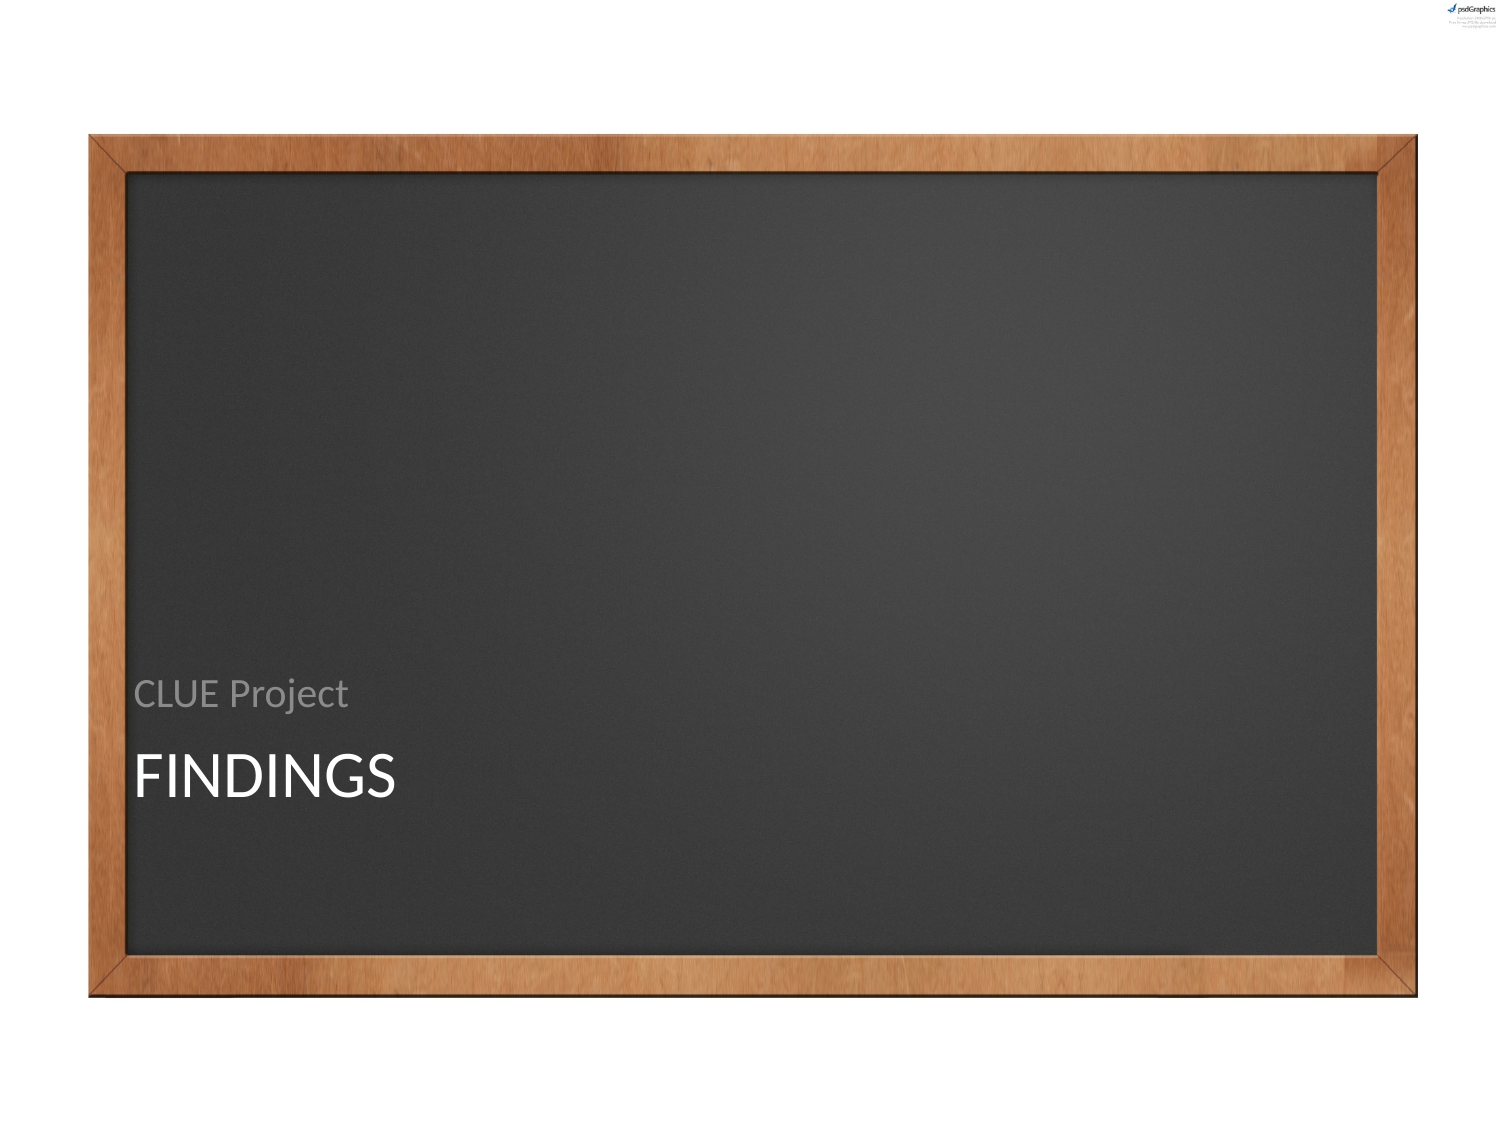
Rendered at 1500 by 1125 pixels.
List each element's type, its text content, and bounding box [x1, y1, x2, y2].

picture [0, 0, 1500, 1125]
list CLUE Project [118, 476, 1394, 723]
title Findings [118, 723, 1394, 947]
